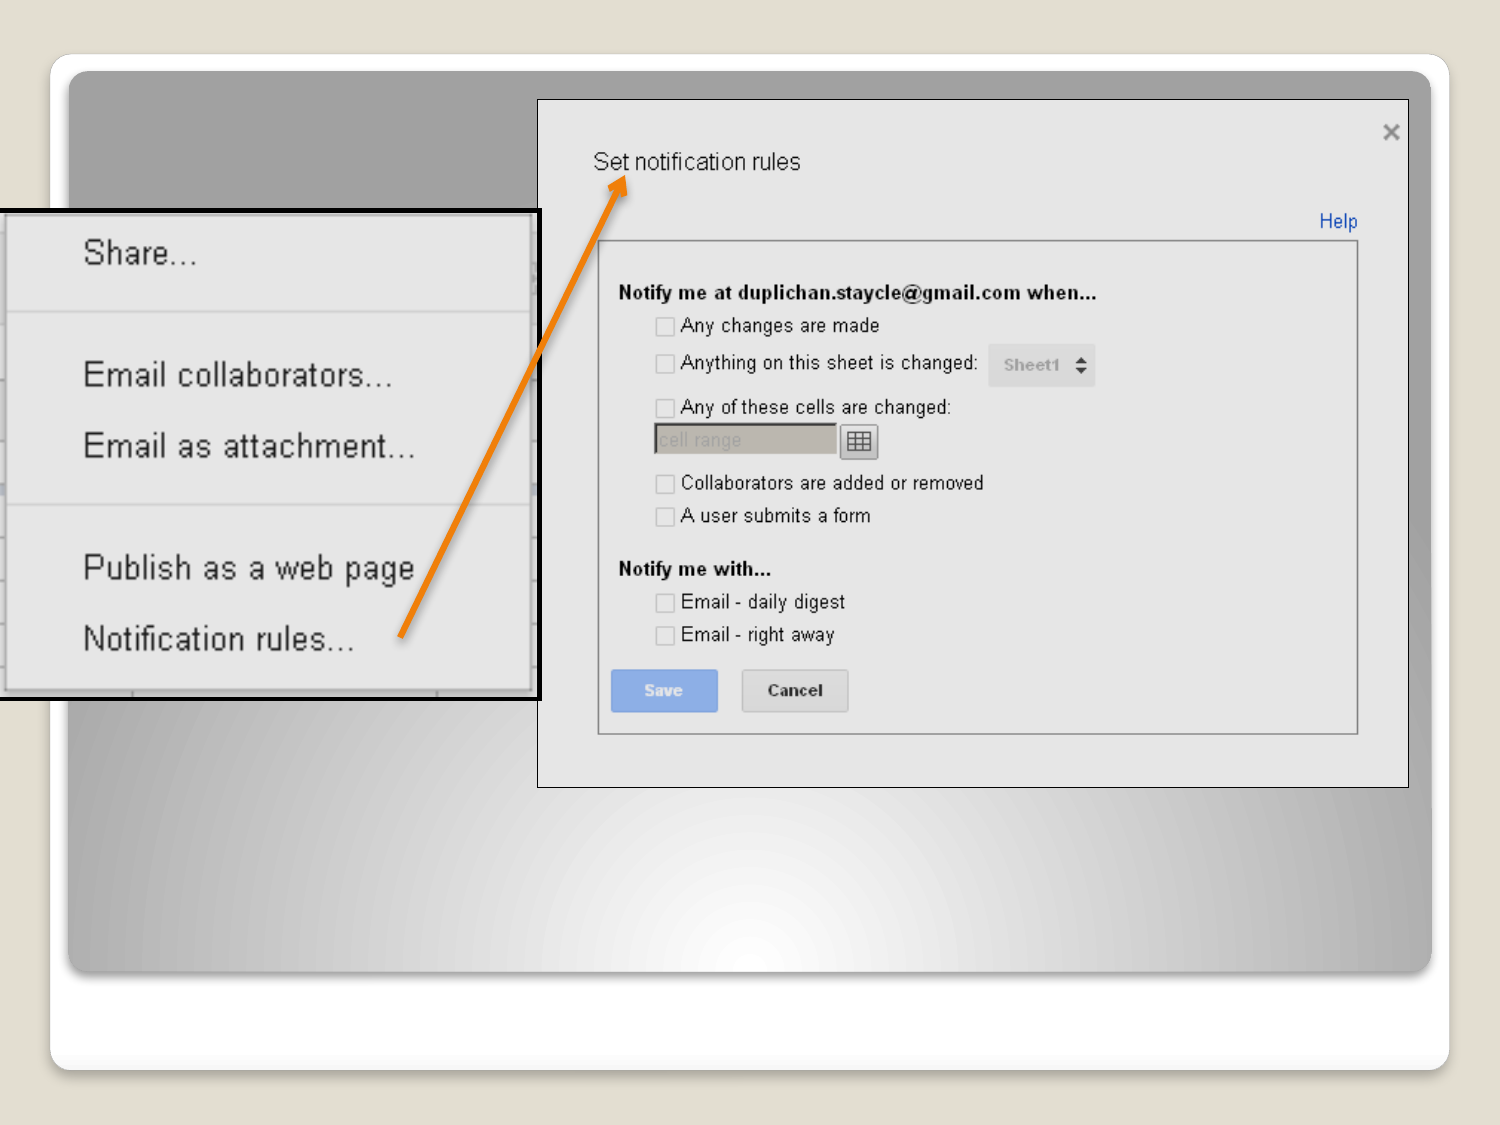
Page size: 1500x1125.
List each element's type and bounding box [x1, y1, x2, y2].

list [537, 99, 1409, 788]
text_box [399, 174, 626, 638]
picture [0, 212, 538, 697]
